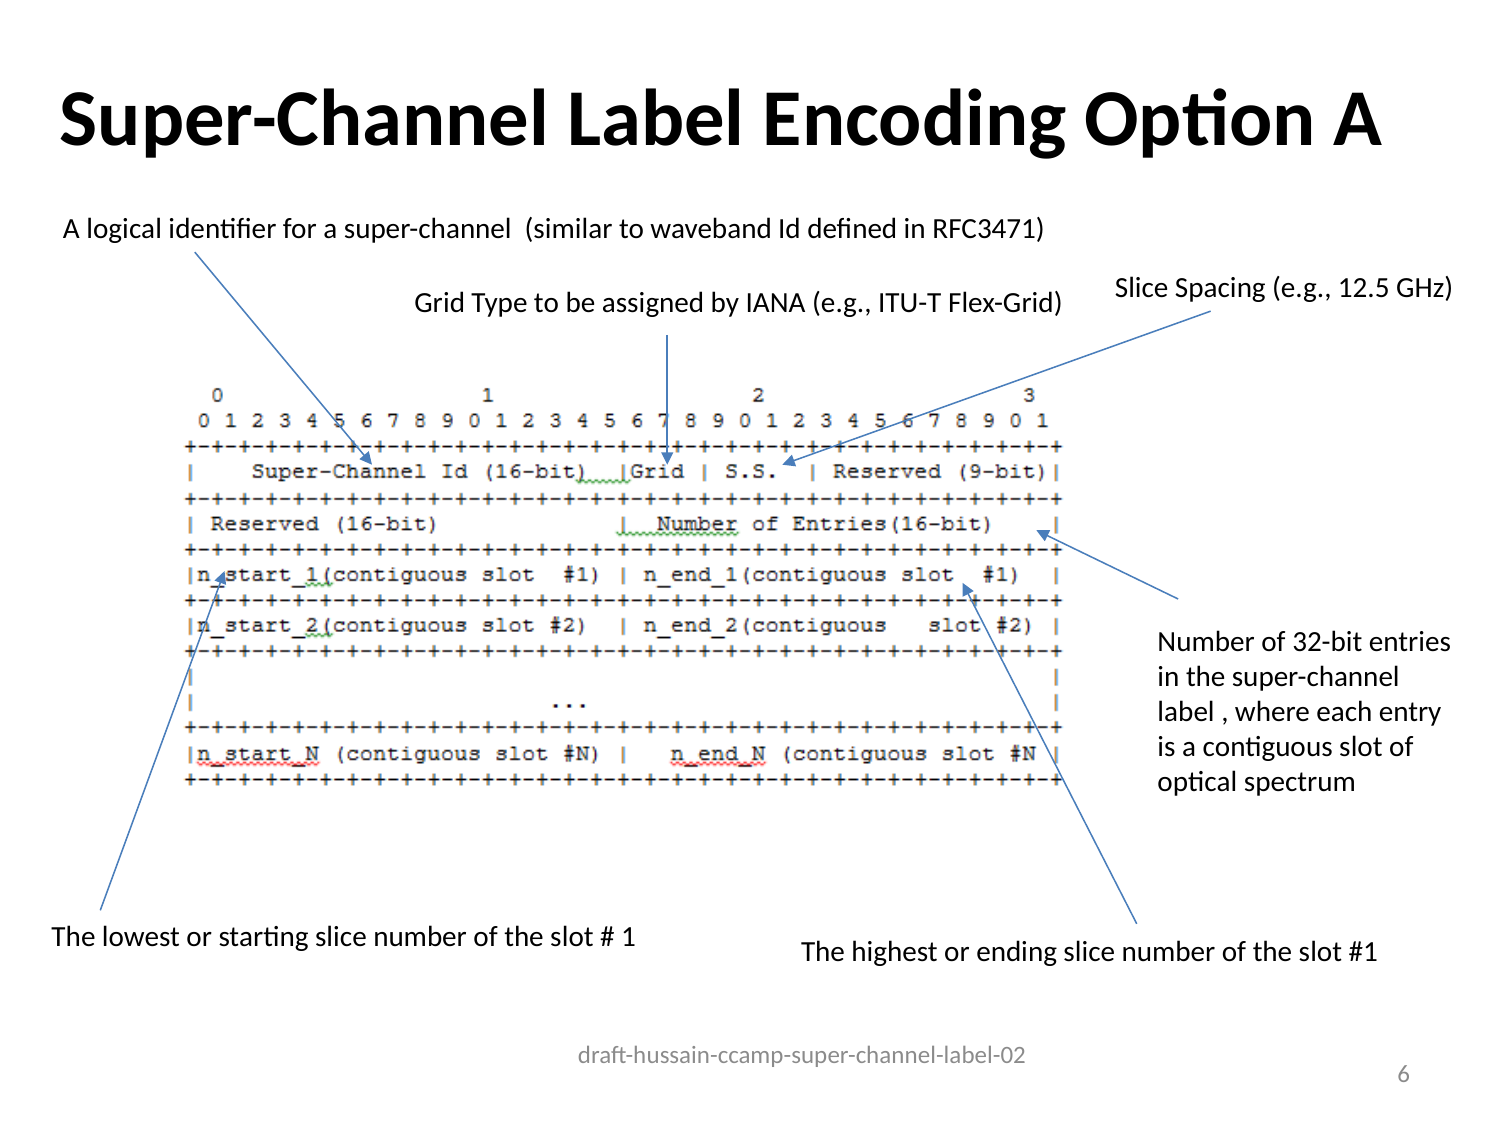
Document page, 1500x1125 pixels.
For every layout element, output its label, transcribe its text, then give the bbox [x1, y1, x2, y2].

title Super-Channel Label Encoding Option A [10, 19, 1436, 207]
text_box The lowest or starting slice number of the slot # 1 [36, 910, 652, 961]
picture [135, 369, 1104, 828]
text_box Grid Type to be assigned by IANA (e.g., ITU-T Flex-Grid) [399, 275, 1079, 326]
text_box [782, 310, 1211, 465]
footer draft-hussain-ccamp-super-channel-label-02 [512, 1042, 1074, 1094]
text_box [1036, 529, 1179, 600]
text_box The highest or ending slice number of the slot #1 [786, 925, 1394, 976]
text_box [962, 582, 1137, 925]
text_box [100, 570, 225, 911]
text_box Slice Spacing (e.g., 12.5 GHz) [1099, 260, 1469, 311]
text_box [194, 251, 373, 465]
text_box Number of 32-bit entries in the super-channel label , where each entry is a contiguous slot of optical spectrum [1142, 615, 1471, 805]
text_box A logical identifier for a super-channel (similar to waveband Id defined in RFC3471) [48, 201, 1061, 252]
slide_number 6 [1074, 1042, 1425, 1103]
